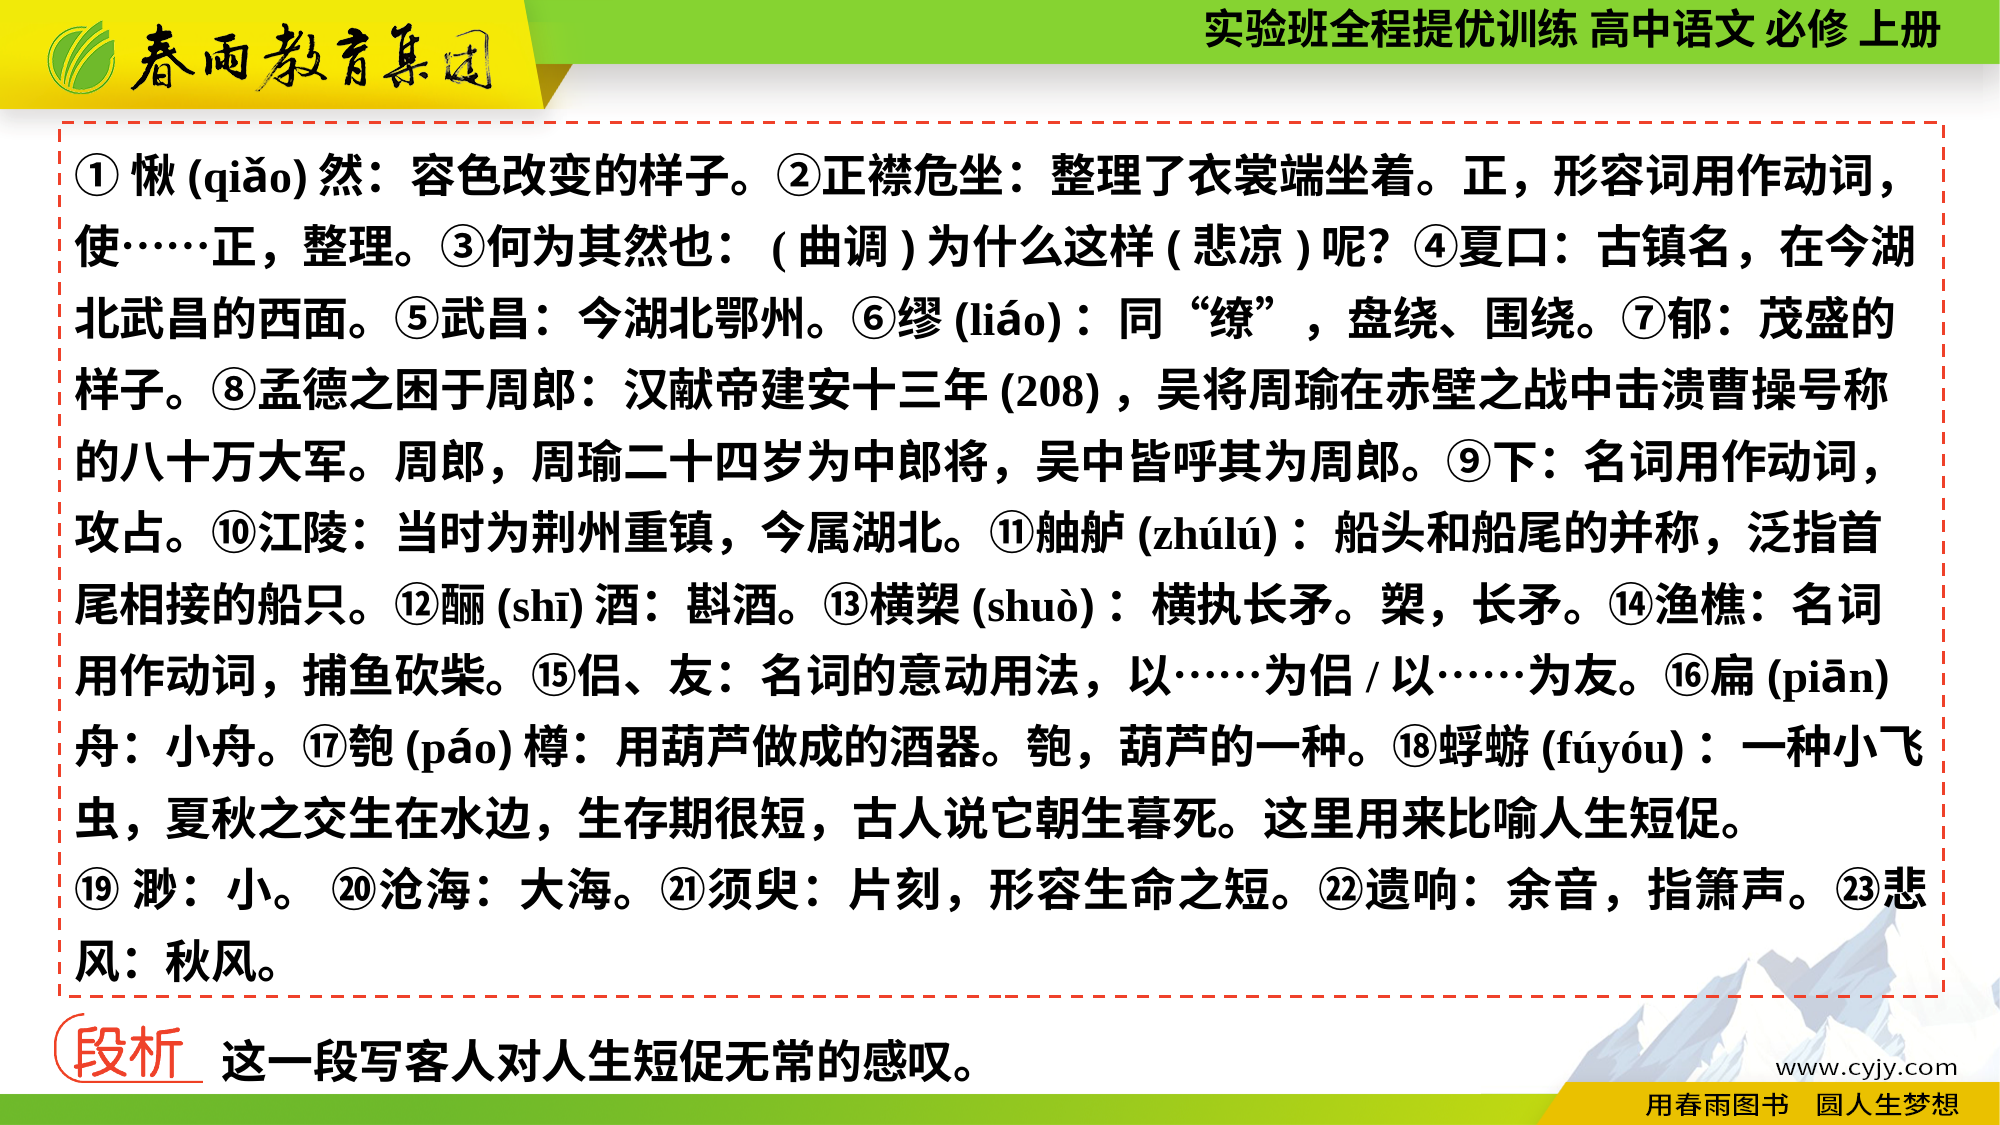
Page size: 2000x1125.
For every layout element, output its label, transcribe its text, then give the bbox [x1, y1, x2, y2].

list ①愀(qiǎo)然：容色改变的样子。②正襟危坐：整理了衣裳端坐着。正，形容词用作动词，使……正，整理。③何为其然也：(曲调)为什么这样(悲凉)呢？④夏口：古镇名，在今湖北武昌的西面。⑤武昌：今湖北鄂州。⑥缪(liáo)：同“缭”，盘绕、围绕。⑦郁：茂盛的样子。⑧孟德之困于周郎：汉献帝建安十三年(208)，吴将周瑜在赤壁之战中击溃曹操号称的八十万大军。周郎，周瑜二十四岁为中郎将，吴中皆呼其为周郎。⑨下：名词用作动词，攻占。⑩江陵：当时为荆州重镇，今属湖北。⑪舳舻(zhúlú)：船头和船尾的并称，泛指首尾相接的船只。⑫酾(shī)酒：斟酒。⑬横槊(shuò)：横执长矛。槊，长矛。⑭渔樵：名词用作动词，捕鱼砍柴。⑮侣、友：名词的意动用法，以……为侣/以……为友。⑯扁(piān)舟：小舟。⑰匏(páo)樽：用葫芦做成的酒器。匏，葫芦的一种。⑱蜉蝣(fúyóu)：一种小飞虫，夏秋之交生在水边，生存期很短，古人说它朝生暮死。这里用来比喻人生短促。 ⑲渺：小。 ⑳沧海：大海。㉑须臾：片刻，形容生命之短。㉒遗响：余音，指箫声。㉓悲风：秋风。 [59, 122, 1944, 997]
picture [0, 0, 2000, 1125]
text_box 这一段写客人对人生短促无常的感叹。 [59, 998, 1944, 1096]
